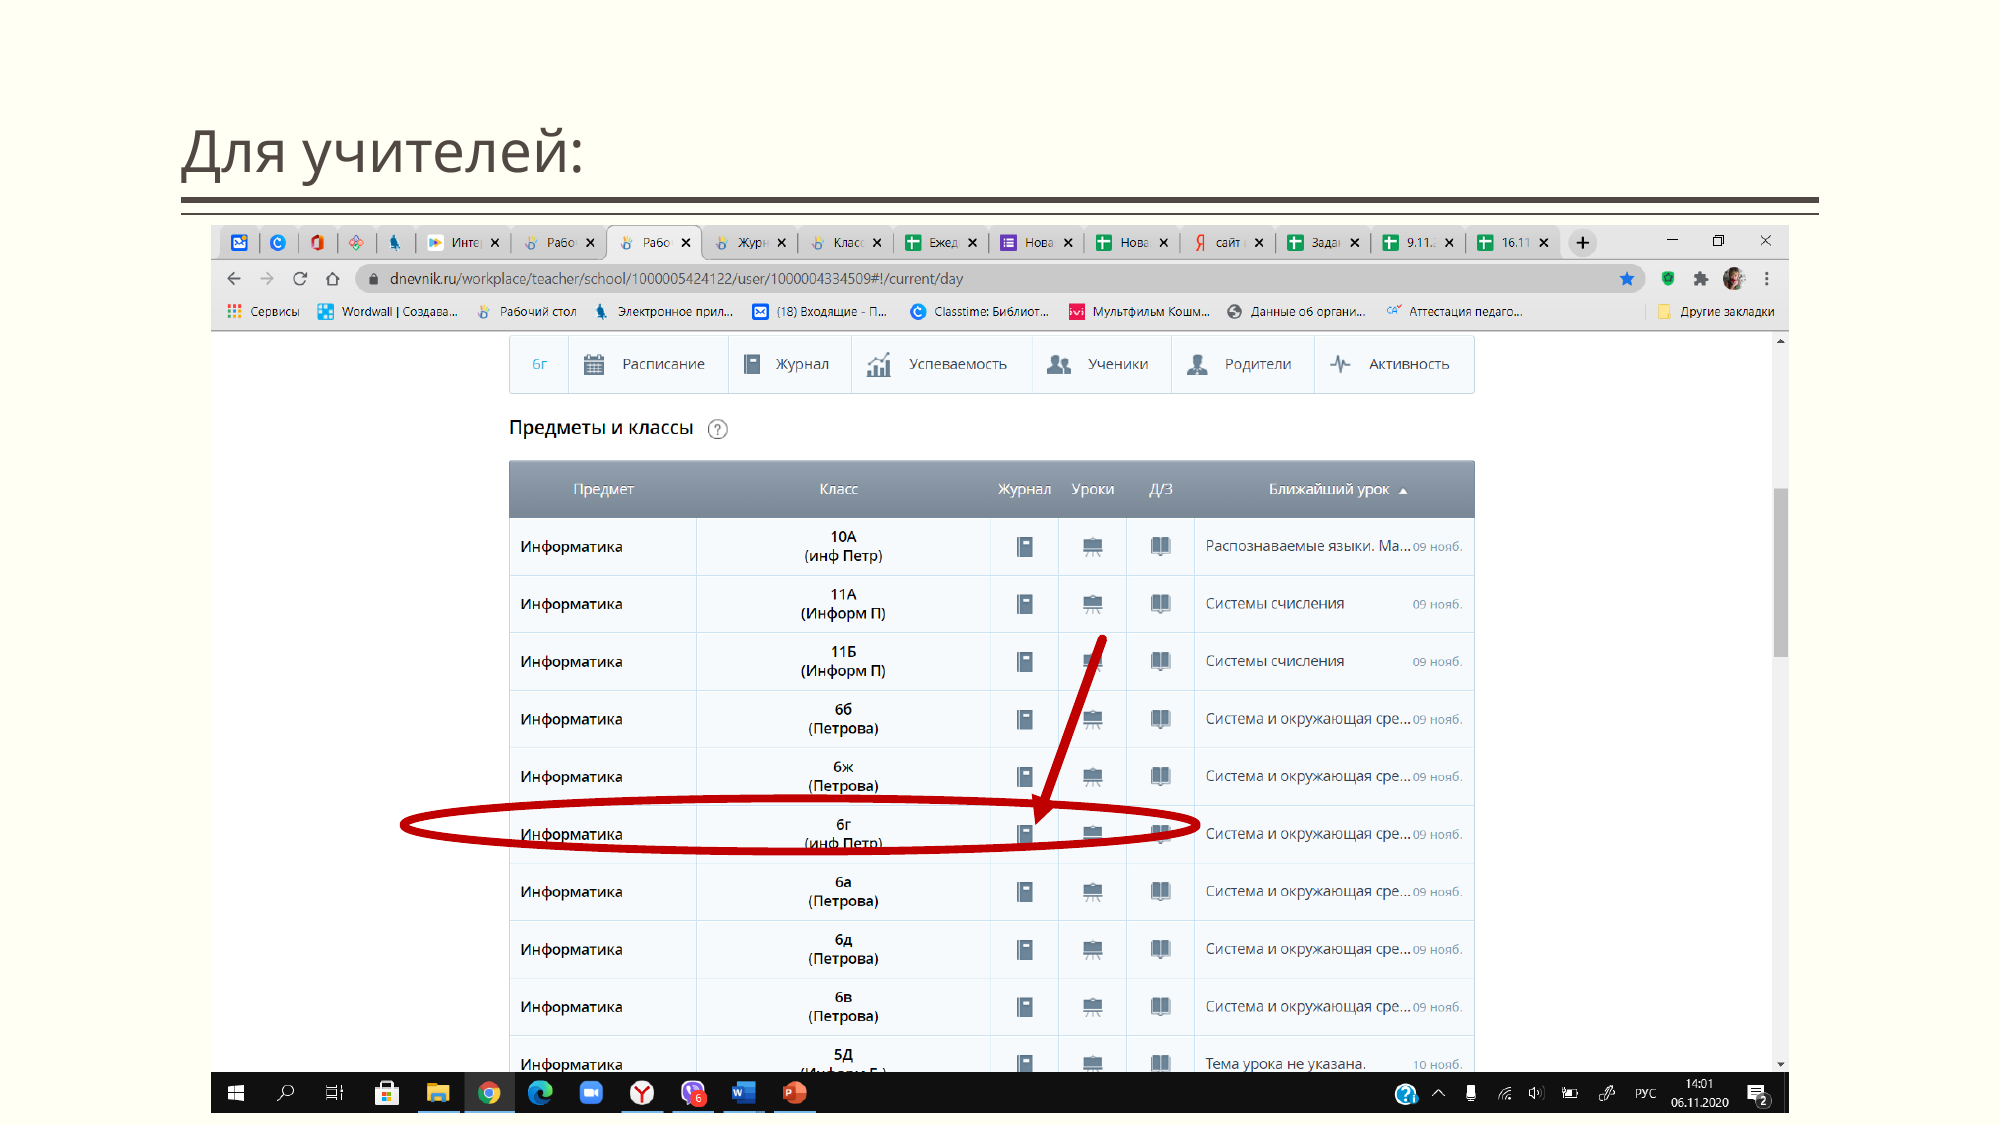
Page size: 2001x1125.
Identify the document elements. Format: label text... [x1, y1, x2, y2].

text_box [211, 225, 1789, 1113]
title Для учителей: [181, 12, 1819, 193]
